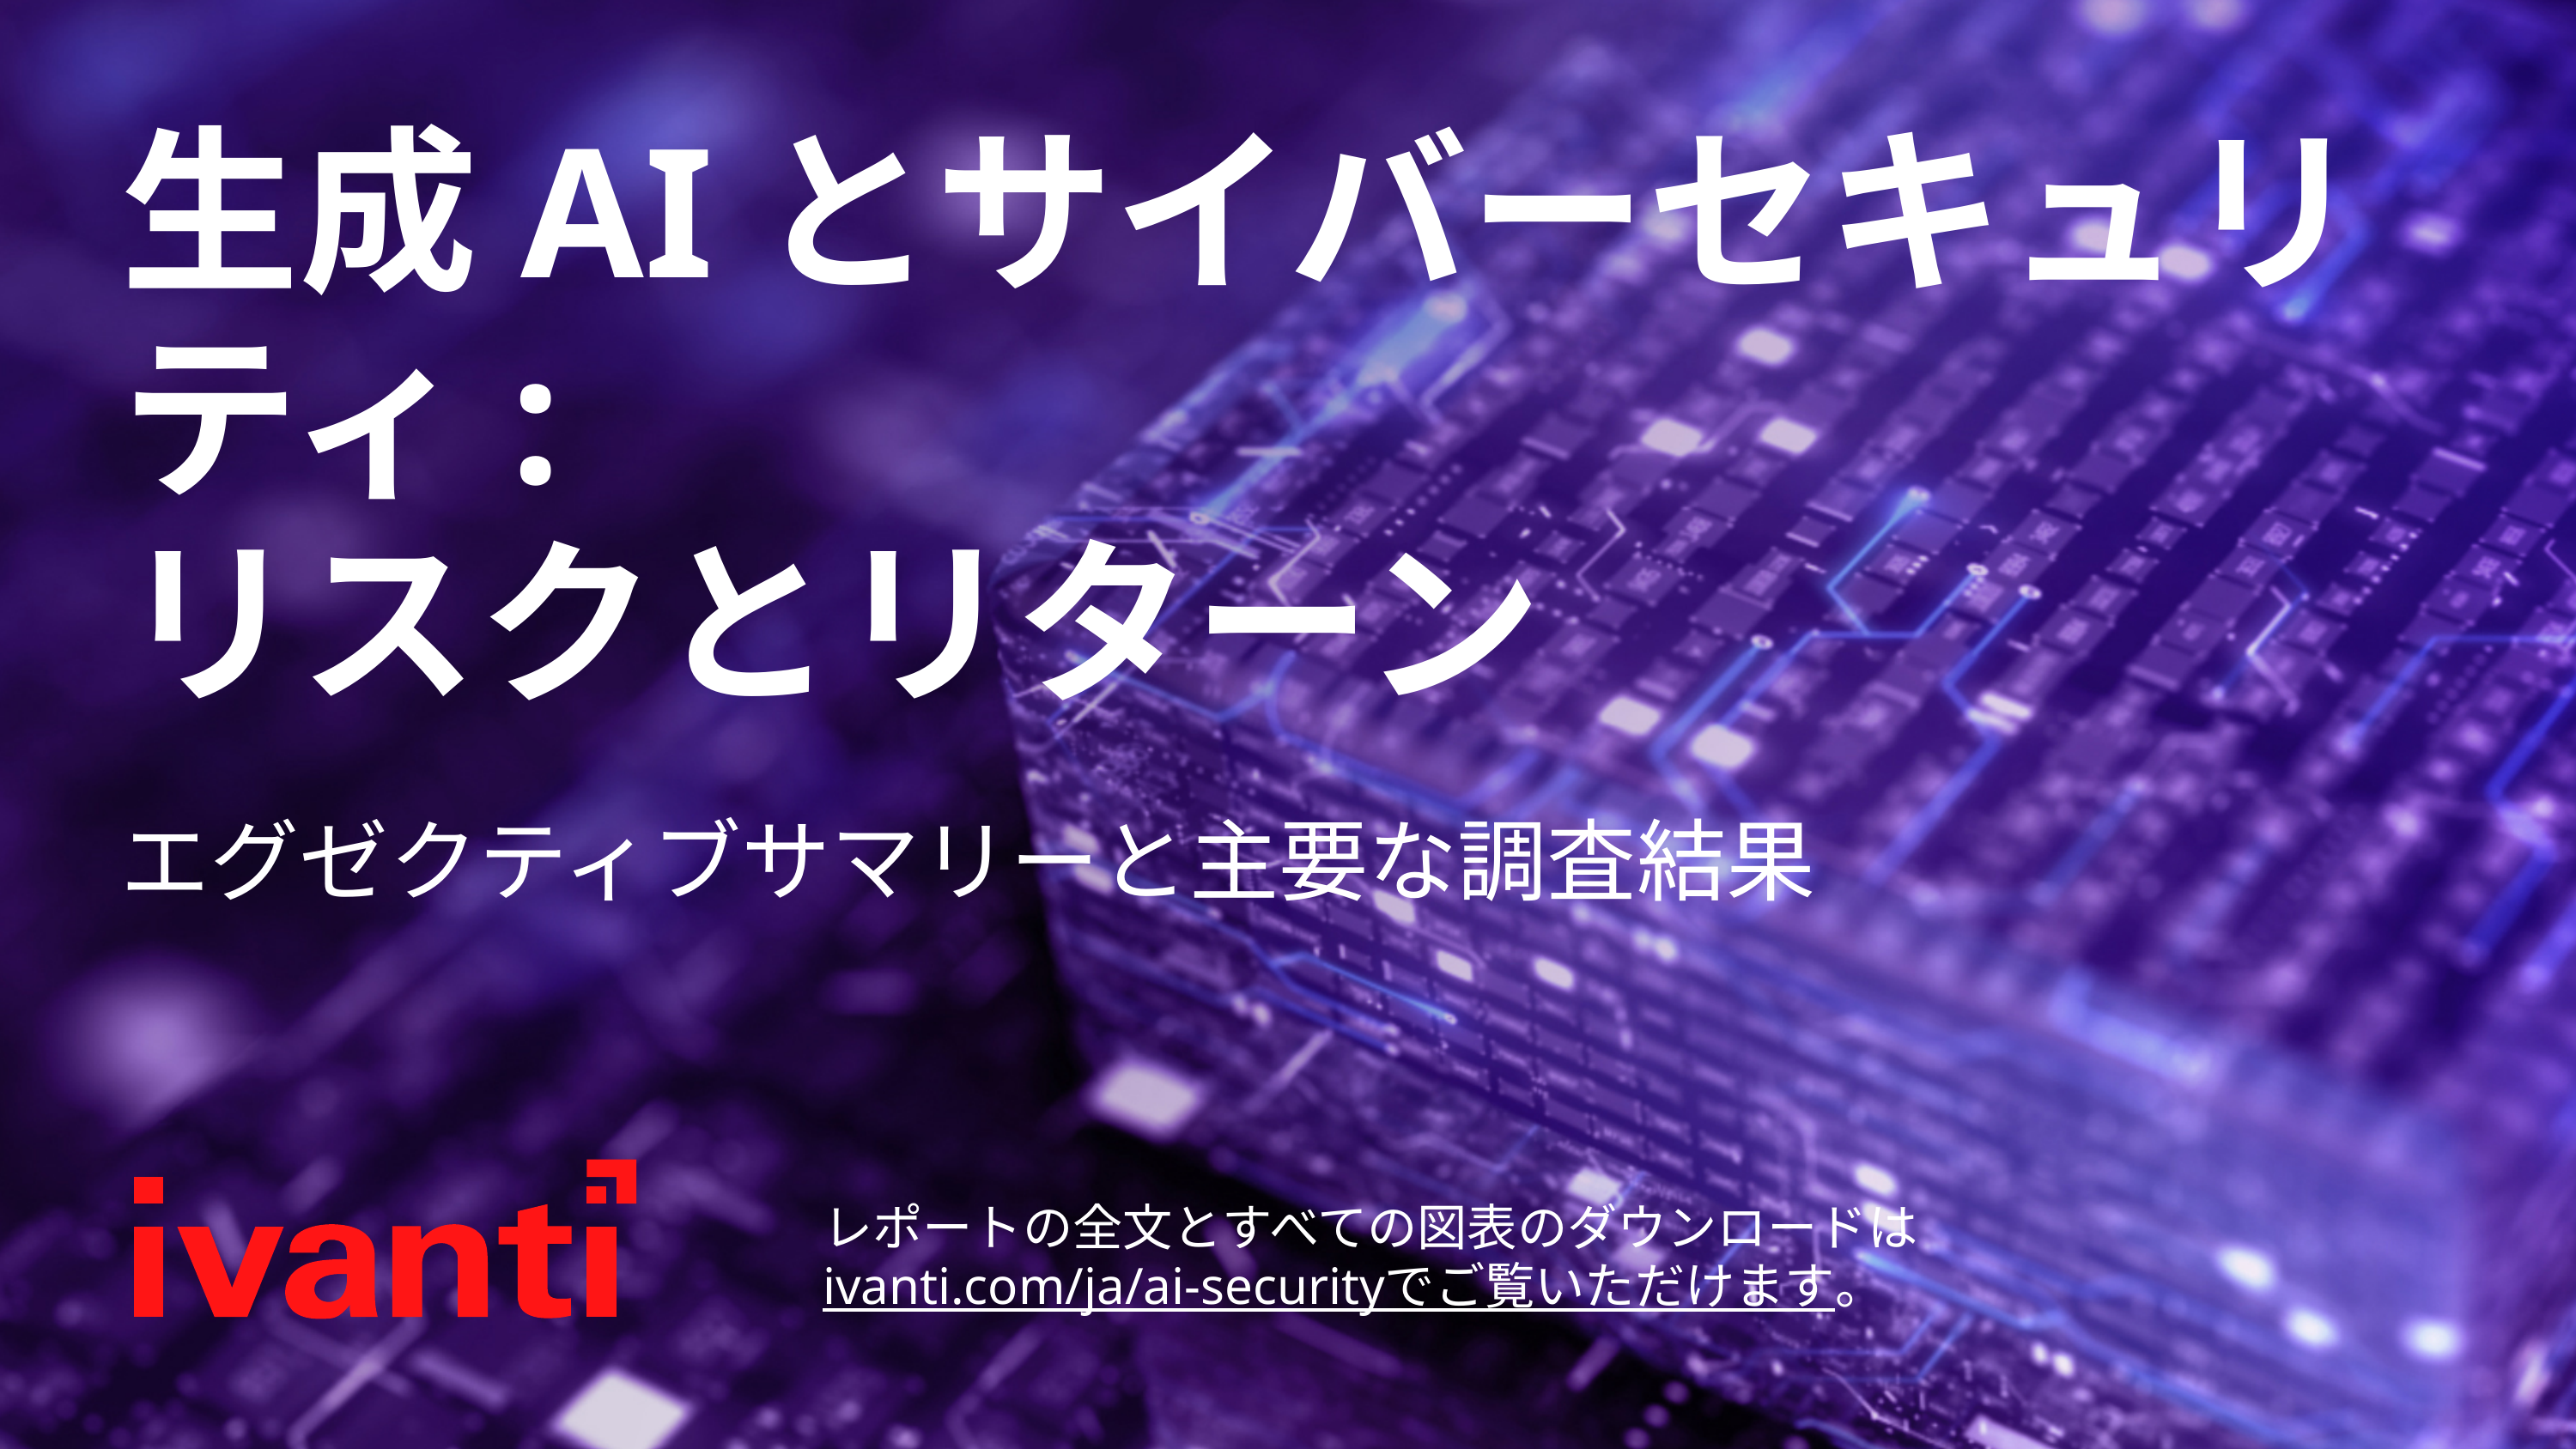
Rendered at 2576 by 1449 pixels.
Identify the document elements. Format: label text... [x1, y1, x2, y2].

picture [0, 0, 2576, 1449]
text_box エグゼクティブサマリーと主要な調査結果 [107, 798, 2305, 919]
text_box [1238, 1240, 2216, 1319]
text_box レポートの全文とすべての図表のダウンロードは ivanti.com/ja/ai-securityでご覧いただけます。 [823, 1185, 2444, 1326]
text_box 生成AIとサイバーセキュリティ: リスクとリターン [107, 100, 2466, 731]
